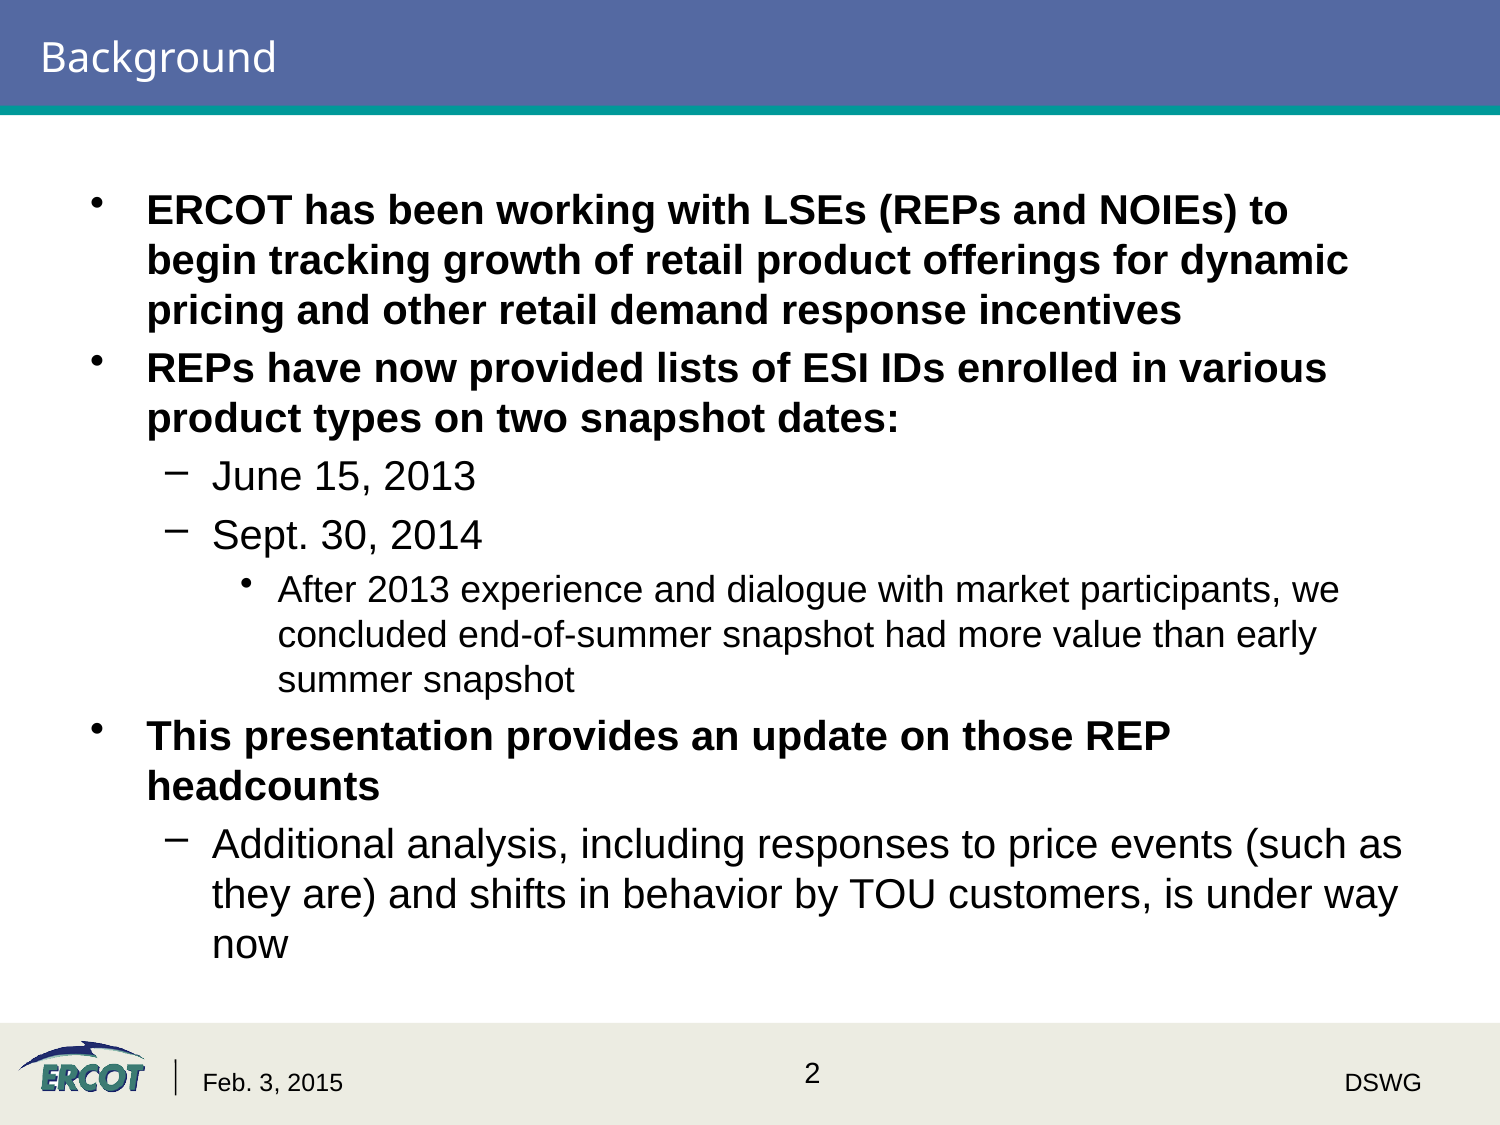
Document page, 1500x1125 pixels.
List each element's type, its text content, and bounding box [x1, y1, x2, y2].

picture [10, 1031, 151, 1111]
list ERCOT has been working with LSEs (REPs and NOIEs) to begin tracking growth of retail product offerings for dynamic pricing and other retail demand response incentives REPs have now provided lists of ESI IDs enrolled in various product types on two snapshot dates: June 15, 2013 Sept. 30, 2014 After 2013 experience and dialogue with market participants, we concluded end-of-summer snapshot had more value than early summer snapshot This presentation provides an update on those REP headcounts Additional analysis, including responses to price events (such as they are) and shifts in behavior by TOU customers, is under way now [74, 174, 1426, 988]
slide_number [187, 1059, 538, 1125]
title Background [24, 0, 1451, 113]
footer DSWG [962, 1059, 1438, 1125]
